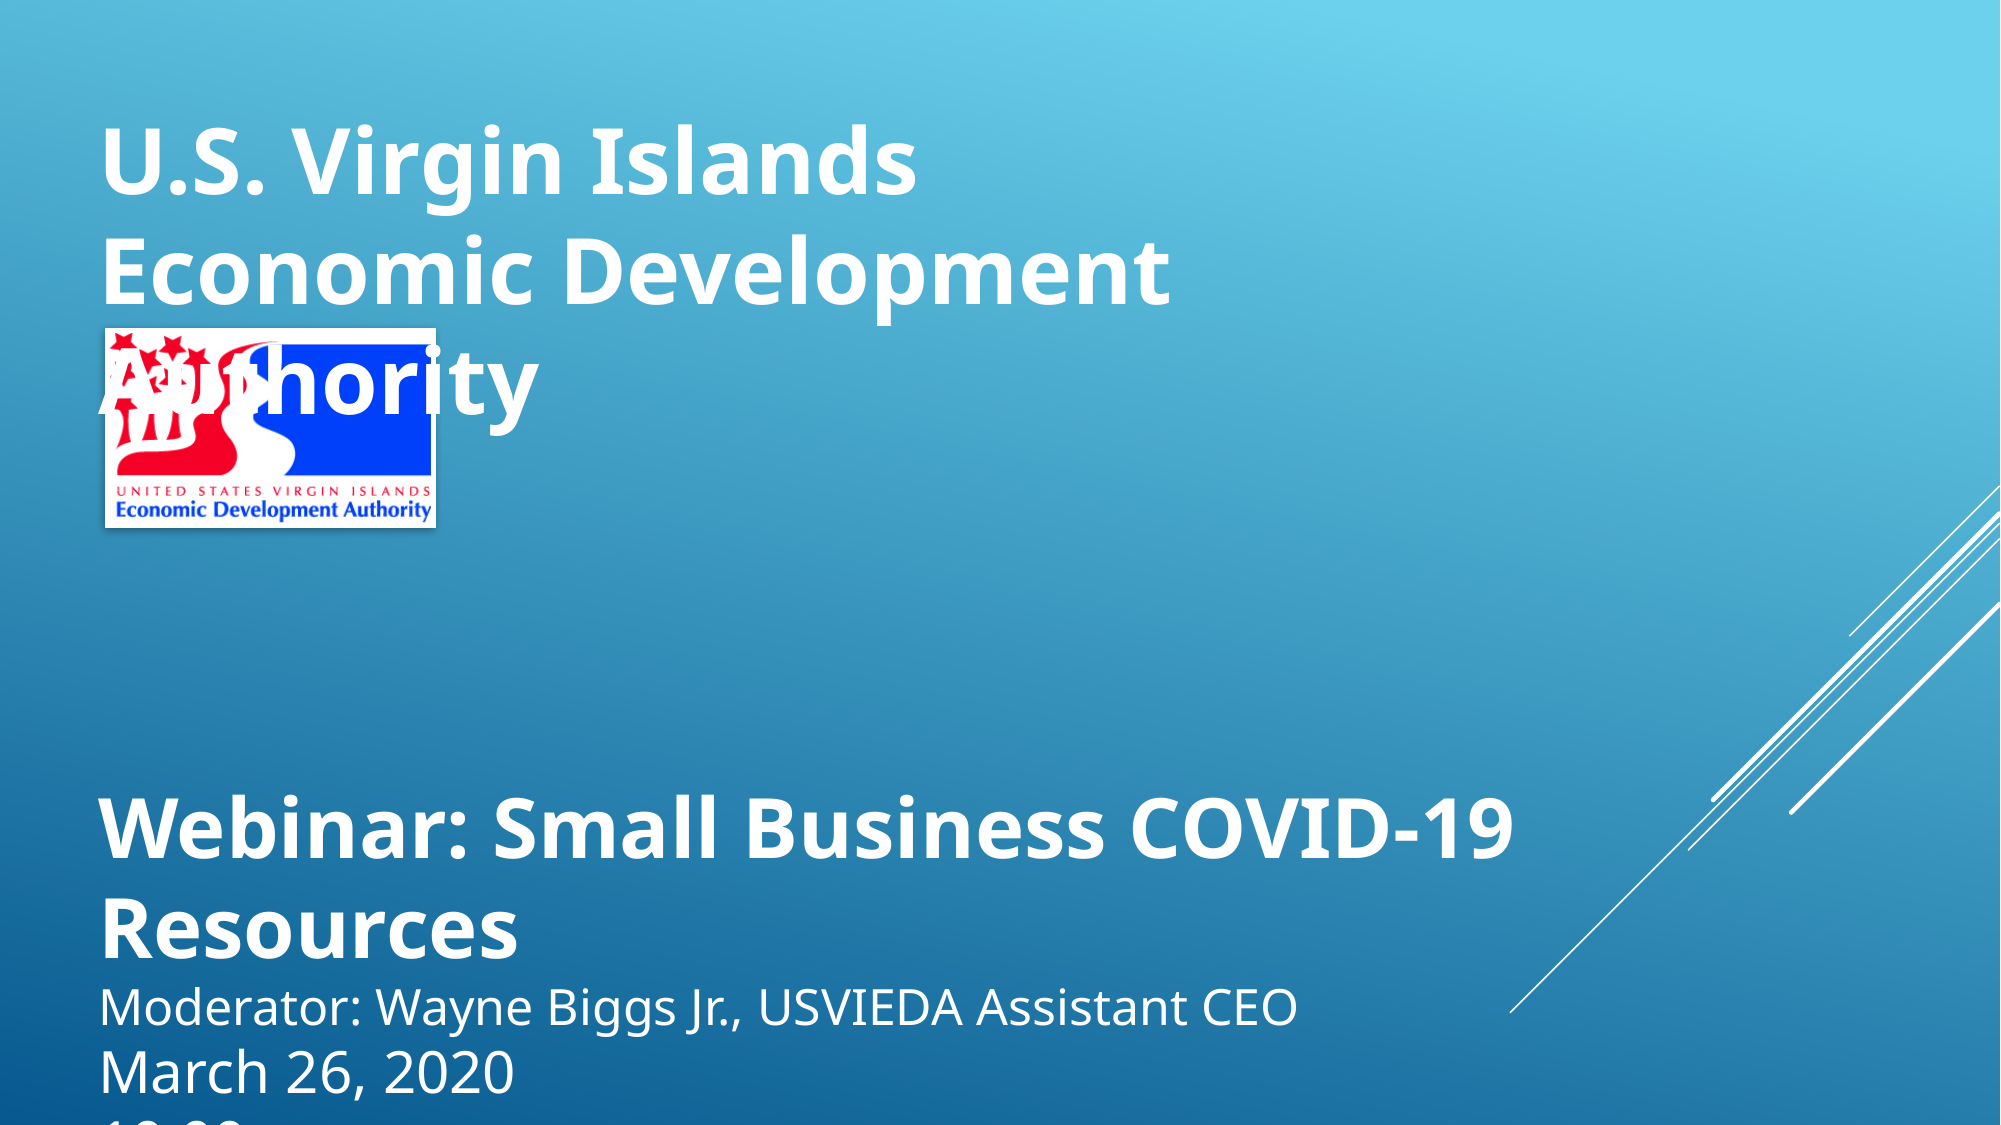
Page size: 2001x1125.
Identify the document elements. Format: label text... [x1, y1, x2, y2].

text_box U.S. Virgin Islands Economic Development Authority [83, 95, 1363, 440]
text_box Webinar: Small Business COVID-19 Resources Moderator: Wayne Biggs Jr., USVIEDA Assistant CEO March 26, 2020 10:00am [83, 767, 1928, 1125]
picture [108, 332, 432, 524]
